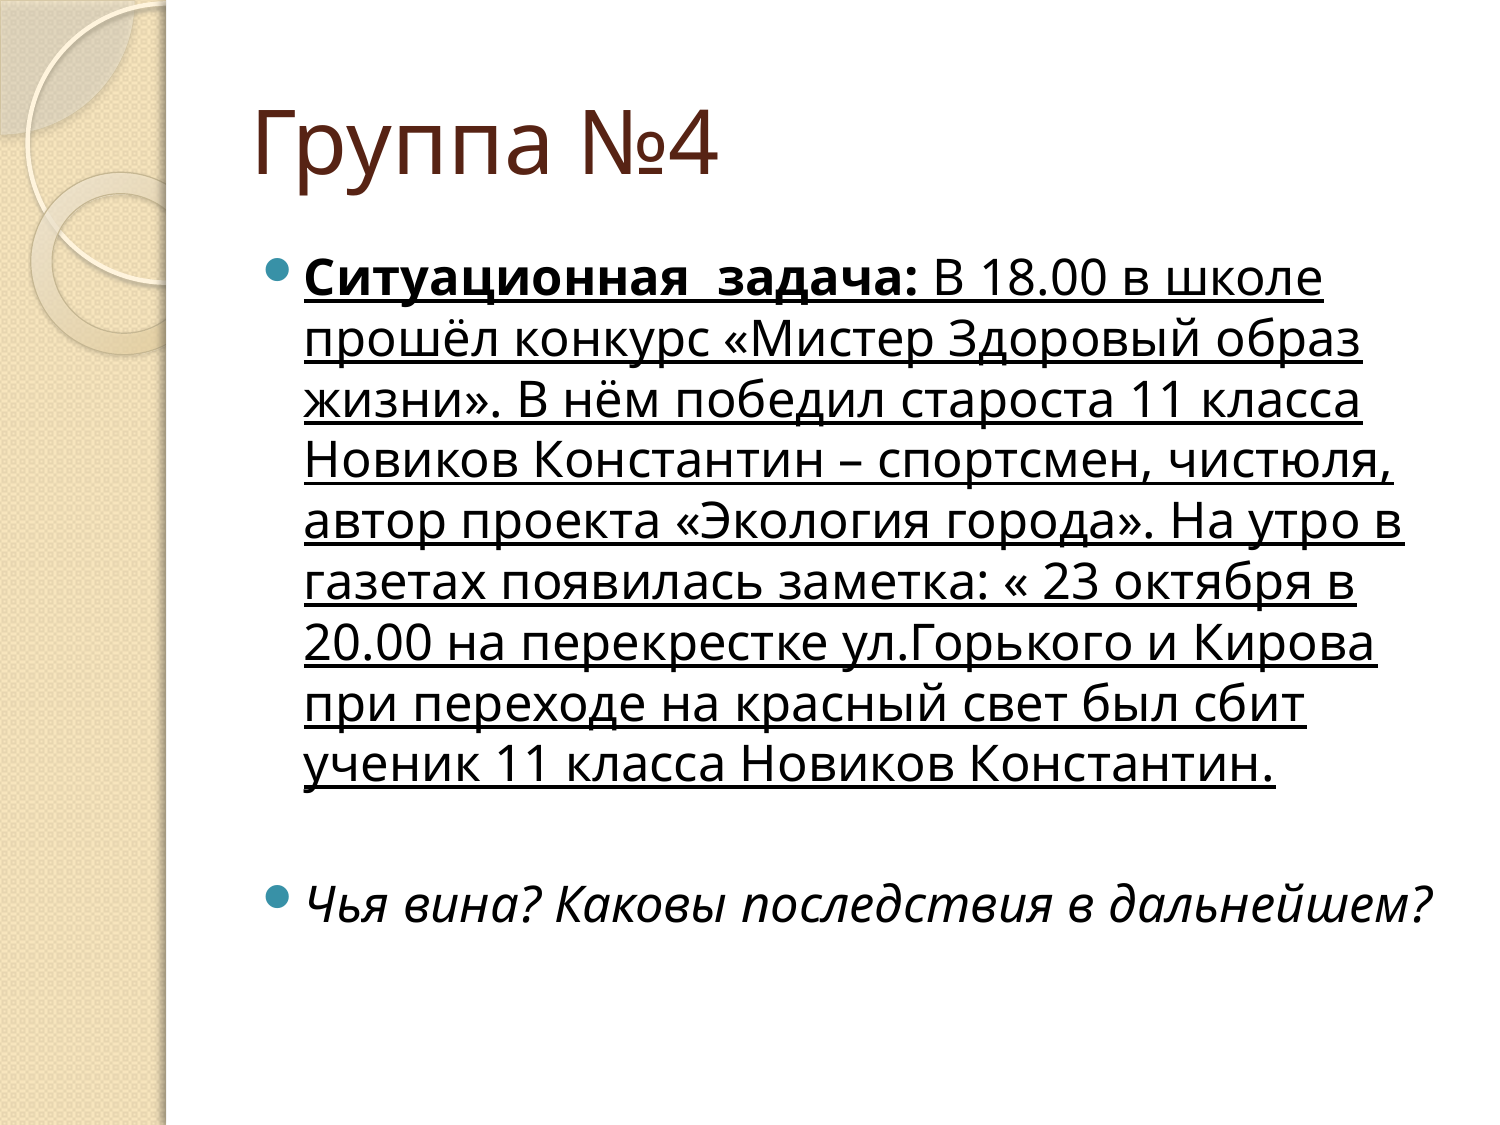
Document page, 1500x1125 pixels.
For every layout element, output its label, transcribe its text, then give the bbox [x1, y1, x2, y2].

title Группа №4 [235, 45, 1466, 233]
list Ситуационная задача: В 18.00 в школе прошёл конкурс «Мистер Здоровый образ жизни». В нём победил староста 11 класса Новиков Константин – спортсмен, чистюля, автор проекта «Экология города». На утро в газетах появилась заметка: « 23 октября в 20.00 на перекрестке ул.Горького и Кирова при переходе на красный свет был сбит ученик 11 класса Новиков Константин. Чья вина? Каковы последствия в дальнейшем? [235, 237, 1466, 1025]
